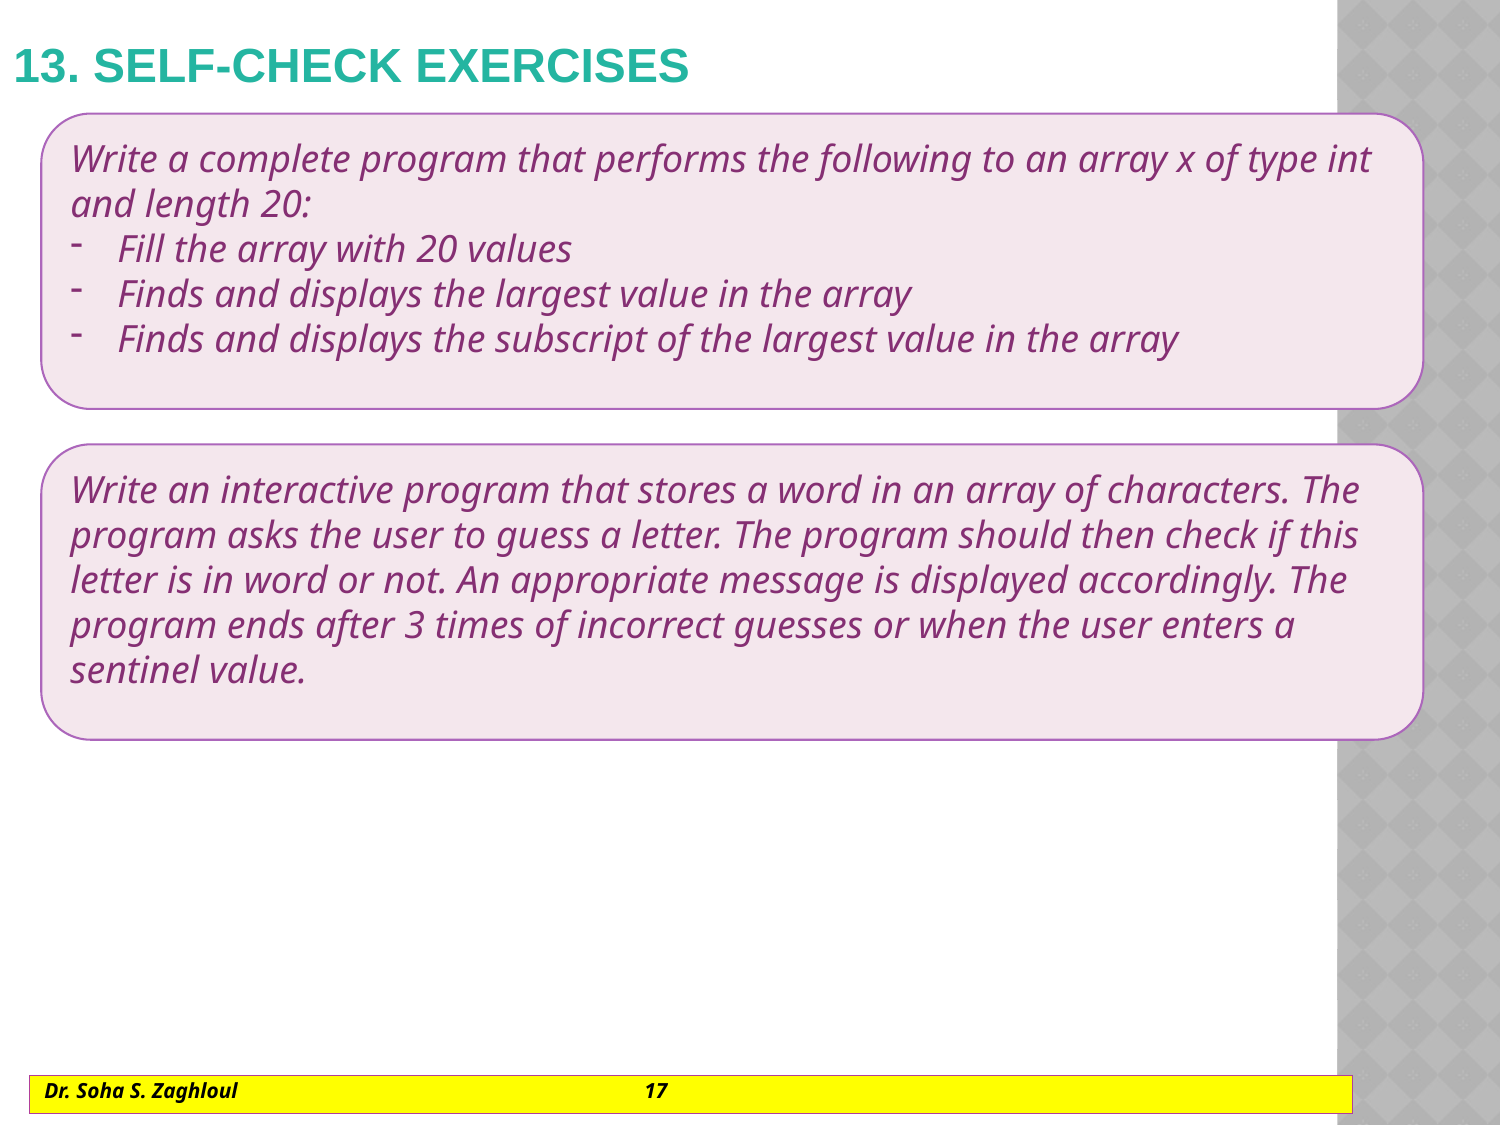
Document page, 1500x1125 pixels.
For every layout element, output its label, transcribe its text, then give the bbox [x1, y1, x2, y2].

text_box Write an interactive program that stores a word in an array of characters. The program asks the user to guess a letter. The program should then check if this letter is in word or not. An appropriate message is displayed accordingly. The program ends after 3 times of incorrect guesses or when the user enters a sentinel value. [37, 441, 1427, 744]
text_box Write a complete program that performs the following to an array x of type int and length 20: Fill the array with 20 values Finds and displays the largest value in the array Finds and displays the subscript of the largest value in the array [37, 110, 1427, 413]
text_box Dr. Soha S. Zaghloul 17 [29, 1075, 1353, 1114]
title 13. Self-check exercises [5, 19, 1341, 93]
